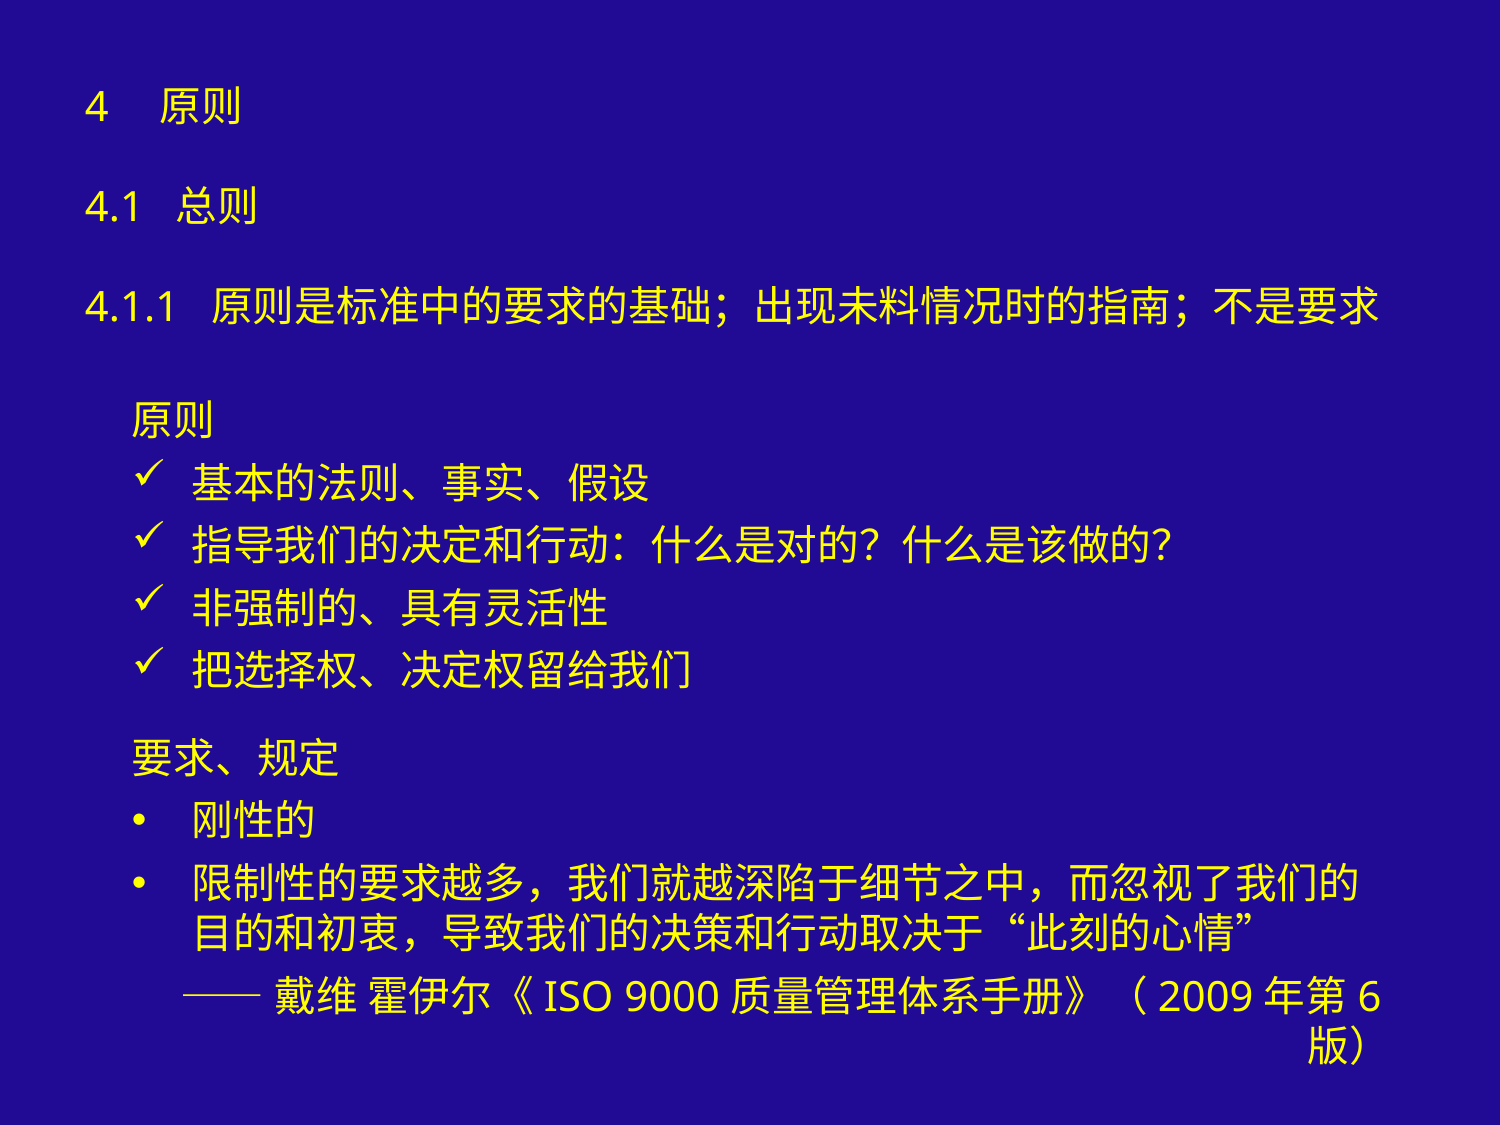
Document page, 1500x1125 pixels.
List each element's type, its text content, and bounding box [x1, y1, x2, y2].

text_box 原则 4.1 总则 4.1.1 原则是标准中的要求的基础；出现未料情况时的指南；不是要求 [70, 72, 1454, 338]
text_box 原则 基本的法则、事实、假设 指导我们的决定和行动：什么是对的？什么是该做的？ 非强制的、具有灵活性 把选择权、决定权留给我们 要求、规定 刚性的 限制性的要求越多，我们就越深陷于细节之中，而忽视了我们的目的和初衷，导致我们的决策和行动取决于“此刻的心情” ——戴维 霍伊尔《ISO 9000质量管理体系手册》（2009年第6版） [117, 386, 1407, 1077]
